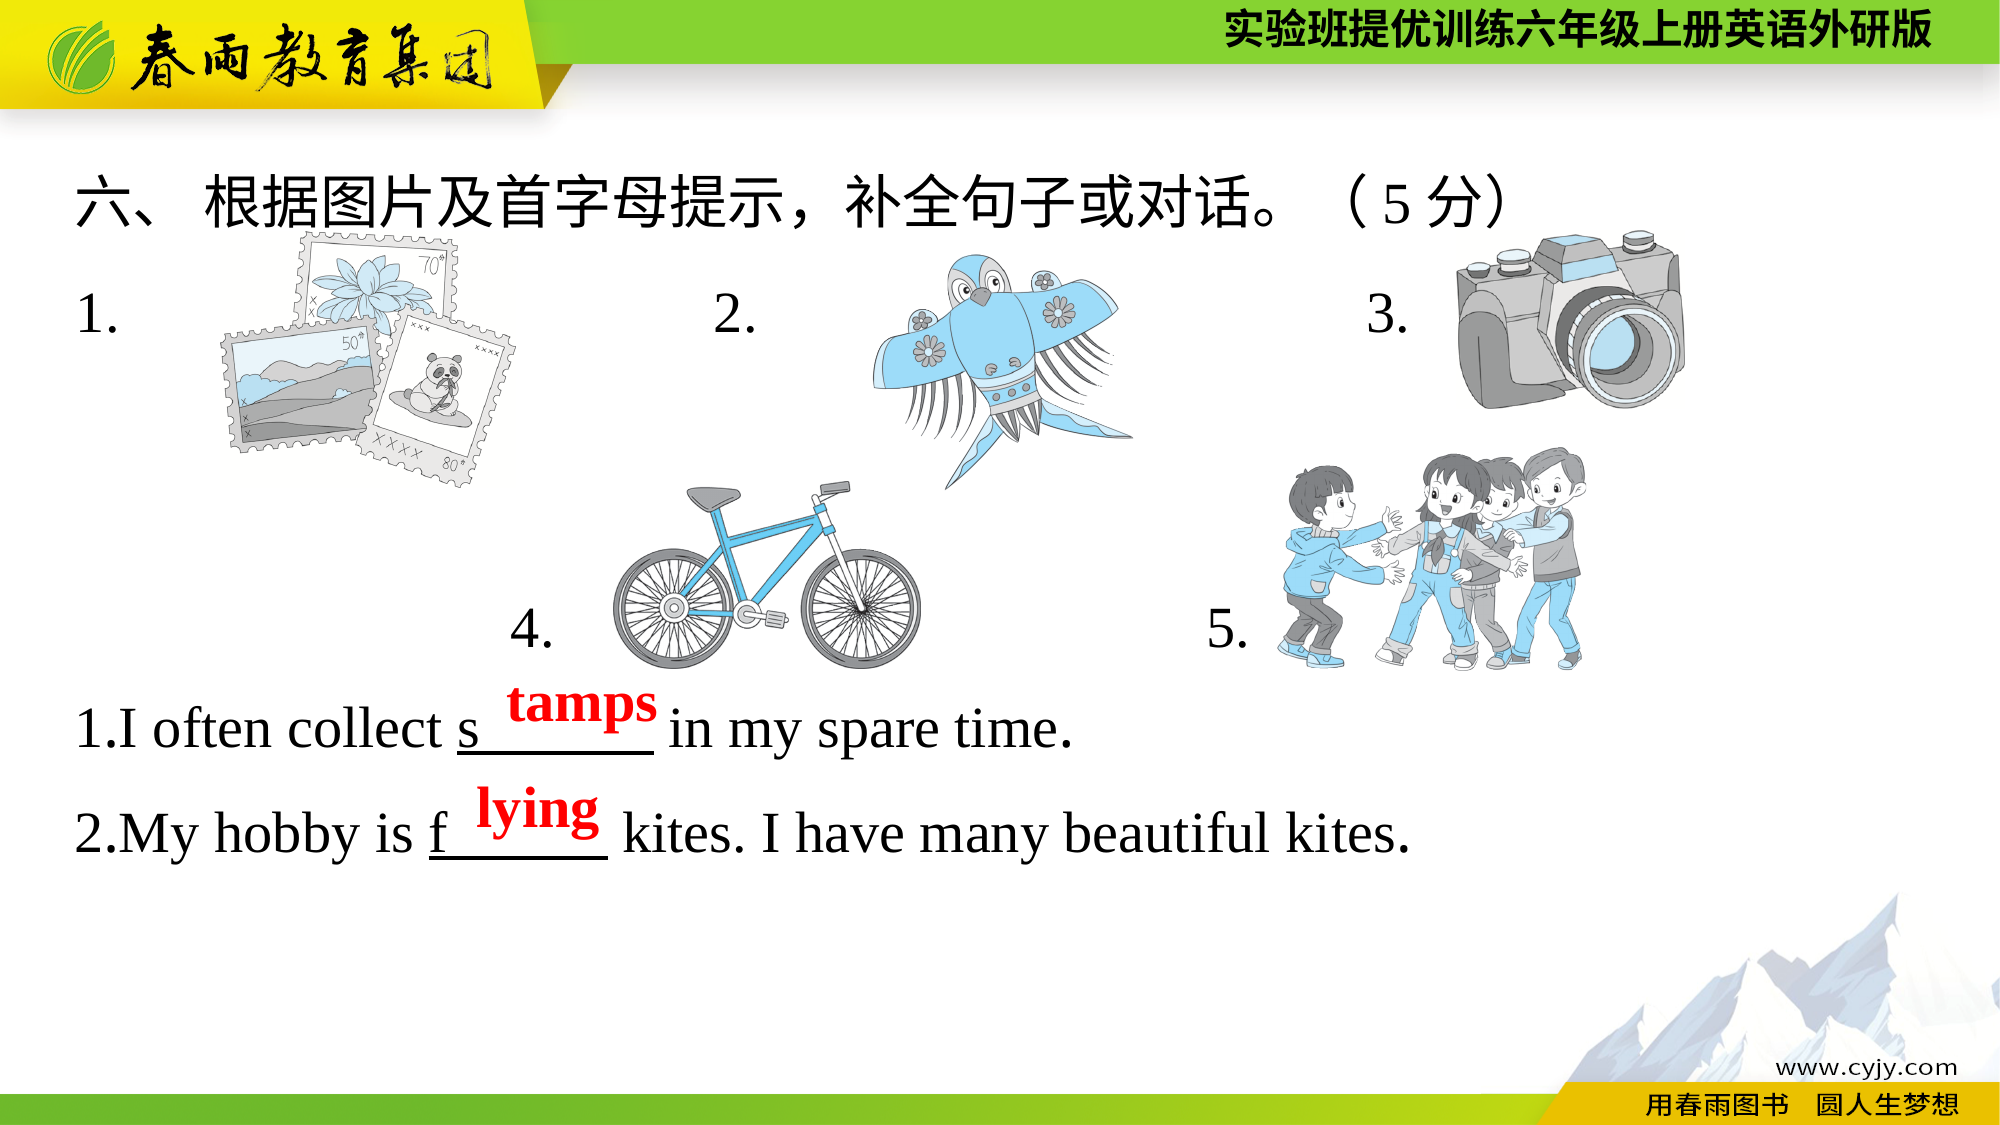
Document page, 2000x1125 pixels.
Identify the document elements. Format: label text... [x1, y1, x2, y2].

picture [0, 0, 2000, 1125]
text_box 1. 2. 3. 4. 5. [60, 231, 1945, 667]
text_box tamps [491, 655, 674, 741]
list 六、 根据图片及首字母提示，补全句子或对话。（5分） 1.I often collect s in my spare time. 2.My hobby is f kites. I have many beautiful kites. [59, 122, 1944, 880]
text_box lying [461, 761, 616, 847]
